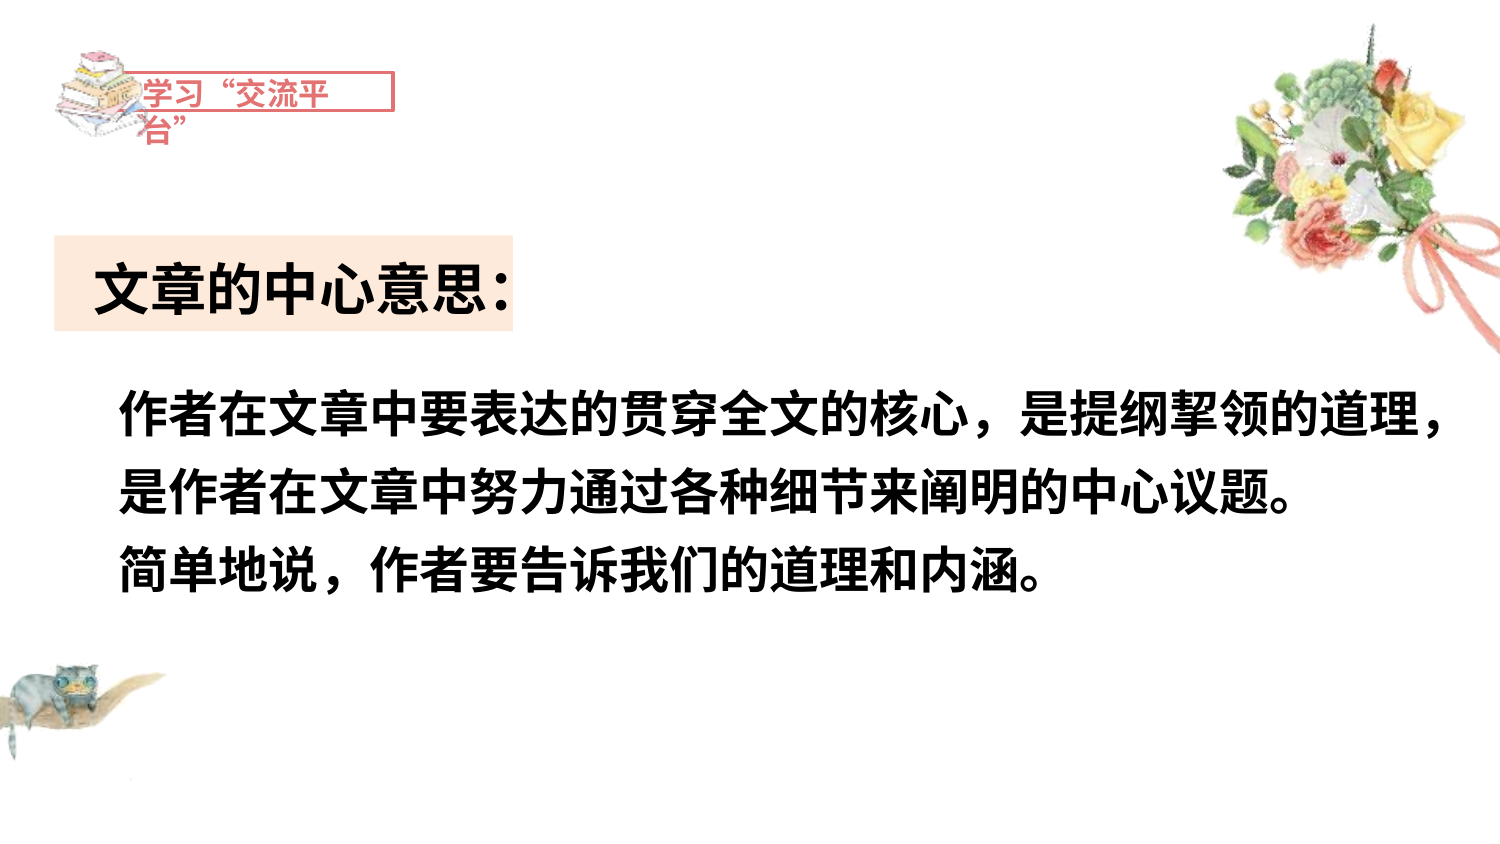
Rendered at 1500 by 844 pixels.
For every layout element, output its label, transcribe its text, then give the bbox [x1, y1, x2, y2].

text_box 学习“交流平台” [130, 68, 394, 155]
picture [1077, 0, 1500, 564]
picture [0, 622, 179, 780]
picture [54, 43, 151, 140]
text_box 作者在文章中要表达的贯穿全文的核心，是提纲挈领的道理，是作者在文章中努力通过各种细节来阐明的中心议题。 简单地说，作者要告诉我们的道理和内涵。 [107, 358, 1482, 604]
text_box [54, 234, 514, 332]
